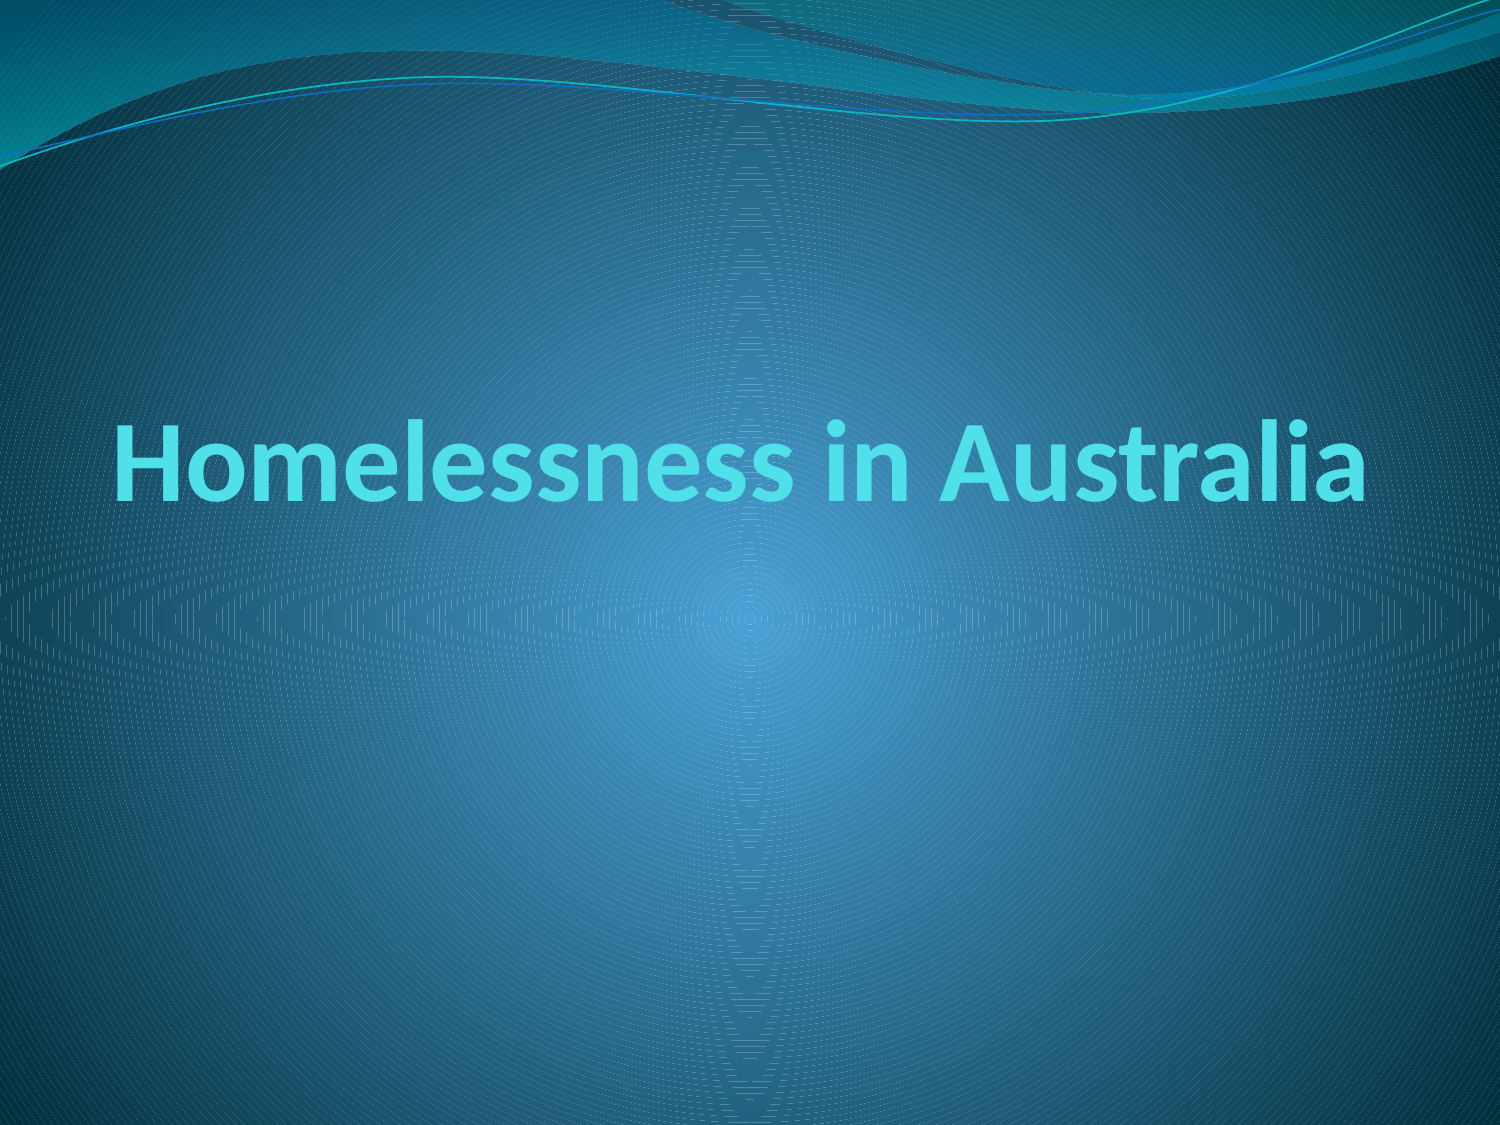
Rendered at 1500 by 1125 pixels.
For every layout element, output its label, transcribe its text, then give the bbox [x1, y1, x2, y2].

title Homelessness in Australia [87, 224, 1376, 525]
